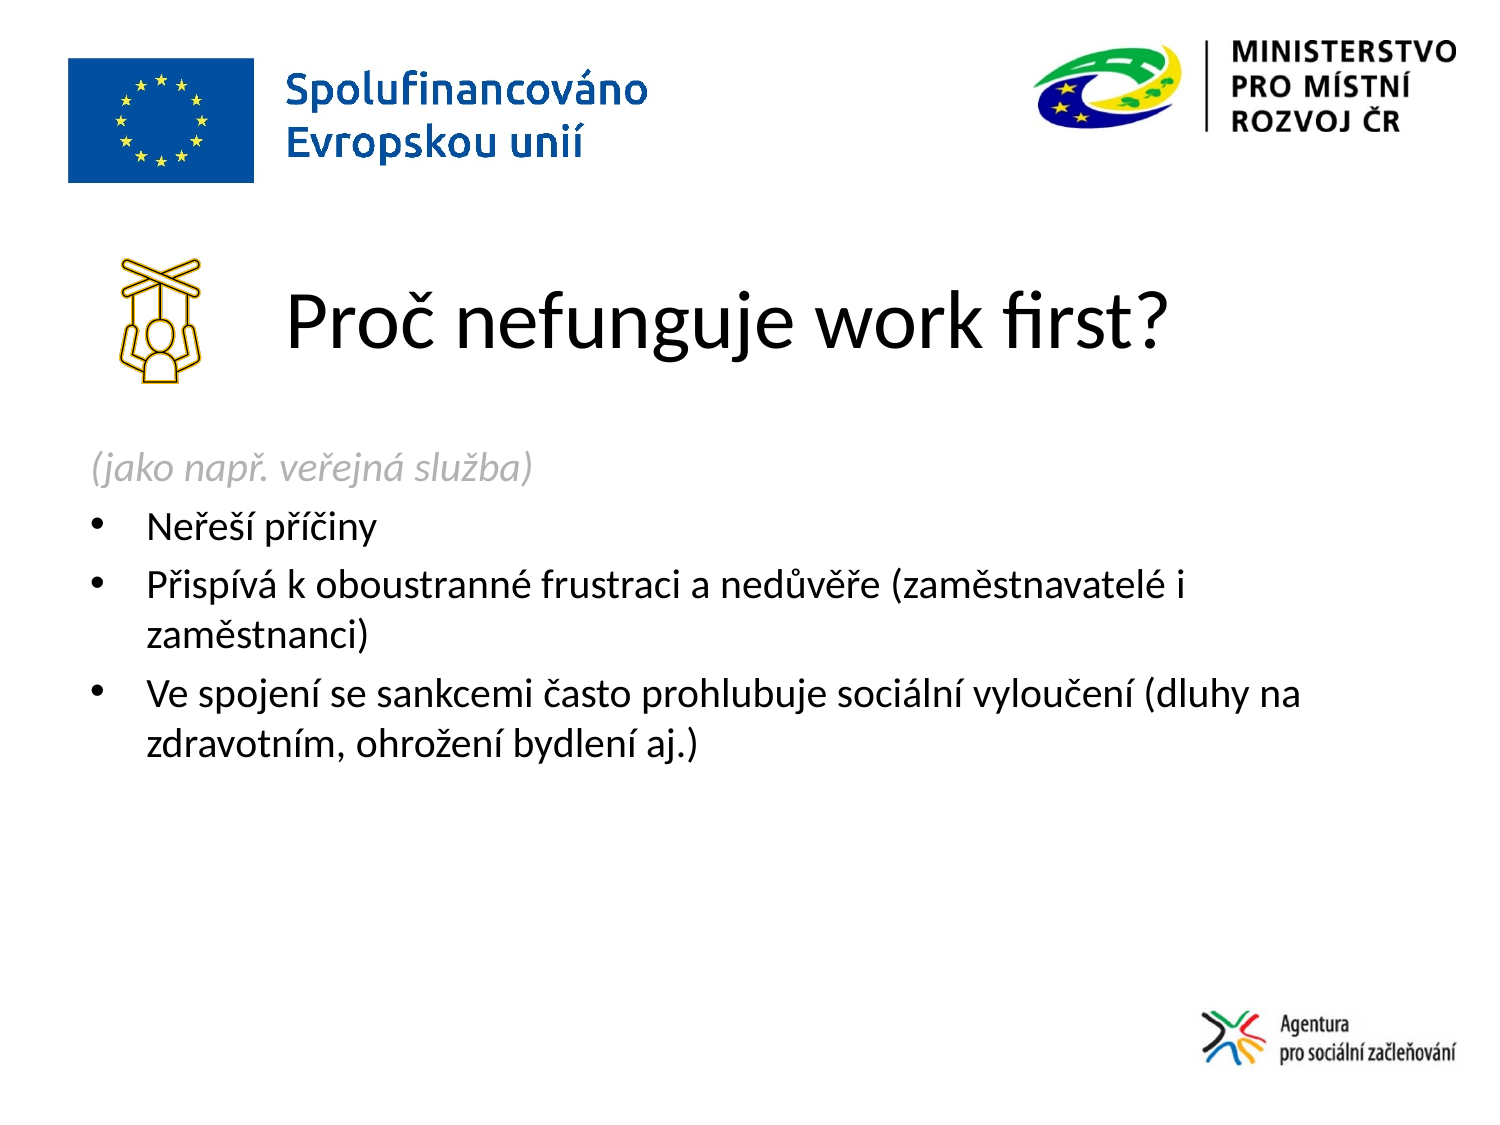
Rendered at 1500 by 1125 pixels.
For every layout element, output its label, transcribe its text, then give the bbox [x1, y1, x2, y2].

picture [1185, 971, 1483, 1123]
list (jako např. veřejná služba) Neřeší příčiny Přispívá k oboustranné frustraci a nedůvěře (zaměstnavatelé i zaměstnanci) Ve spojení se sankcemi často prohlubuje sociální vyloučení (dluhy na zdravotním, ohrožení bydlení aj.) [75, 432, 1425, 1005]
picture [1033, 40, 1456, 133]
picture [54, 38, 671, 199]
title Proč nefunguje work first? [54, 221, 1405, 410]
picture [95, 256, 225, 386]
